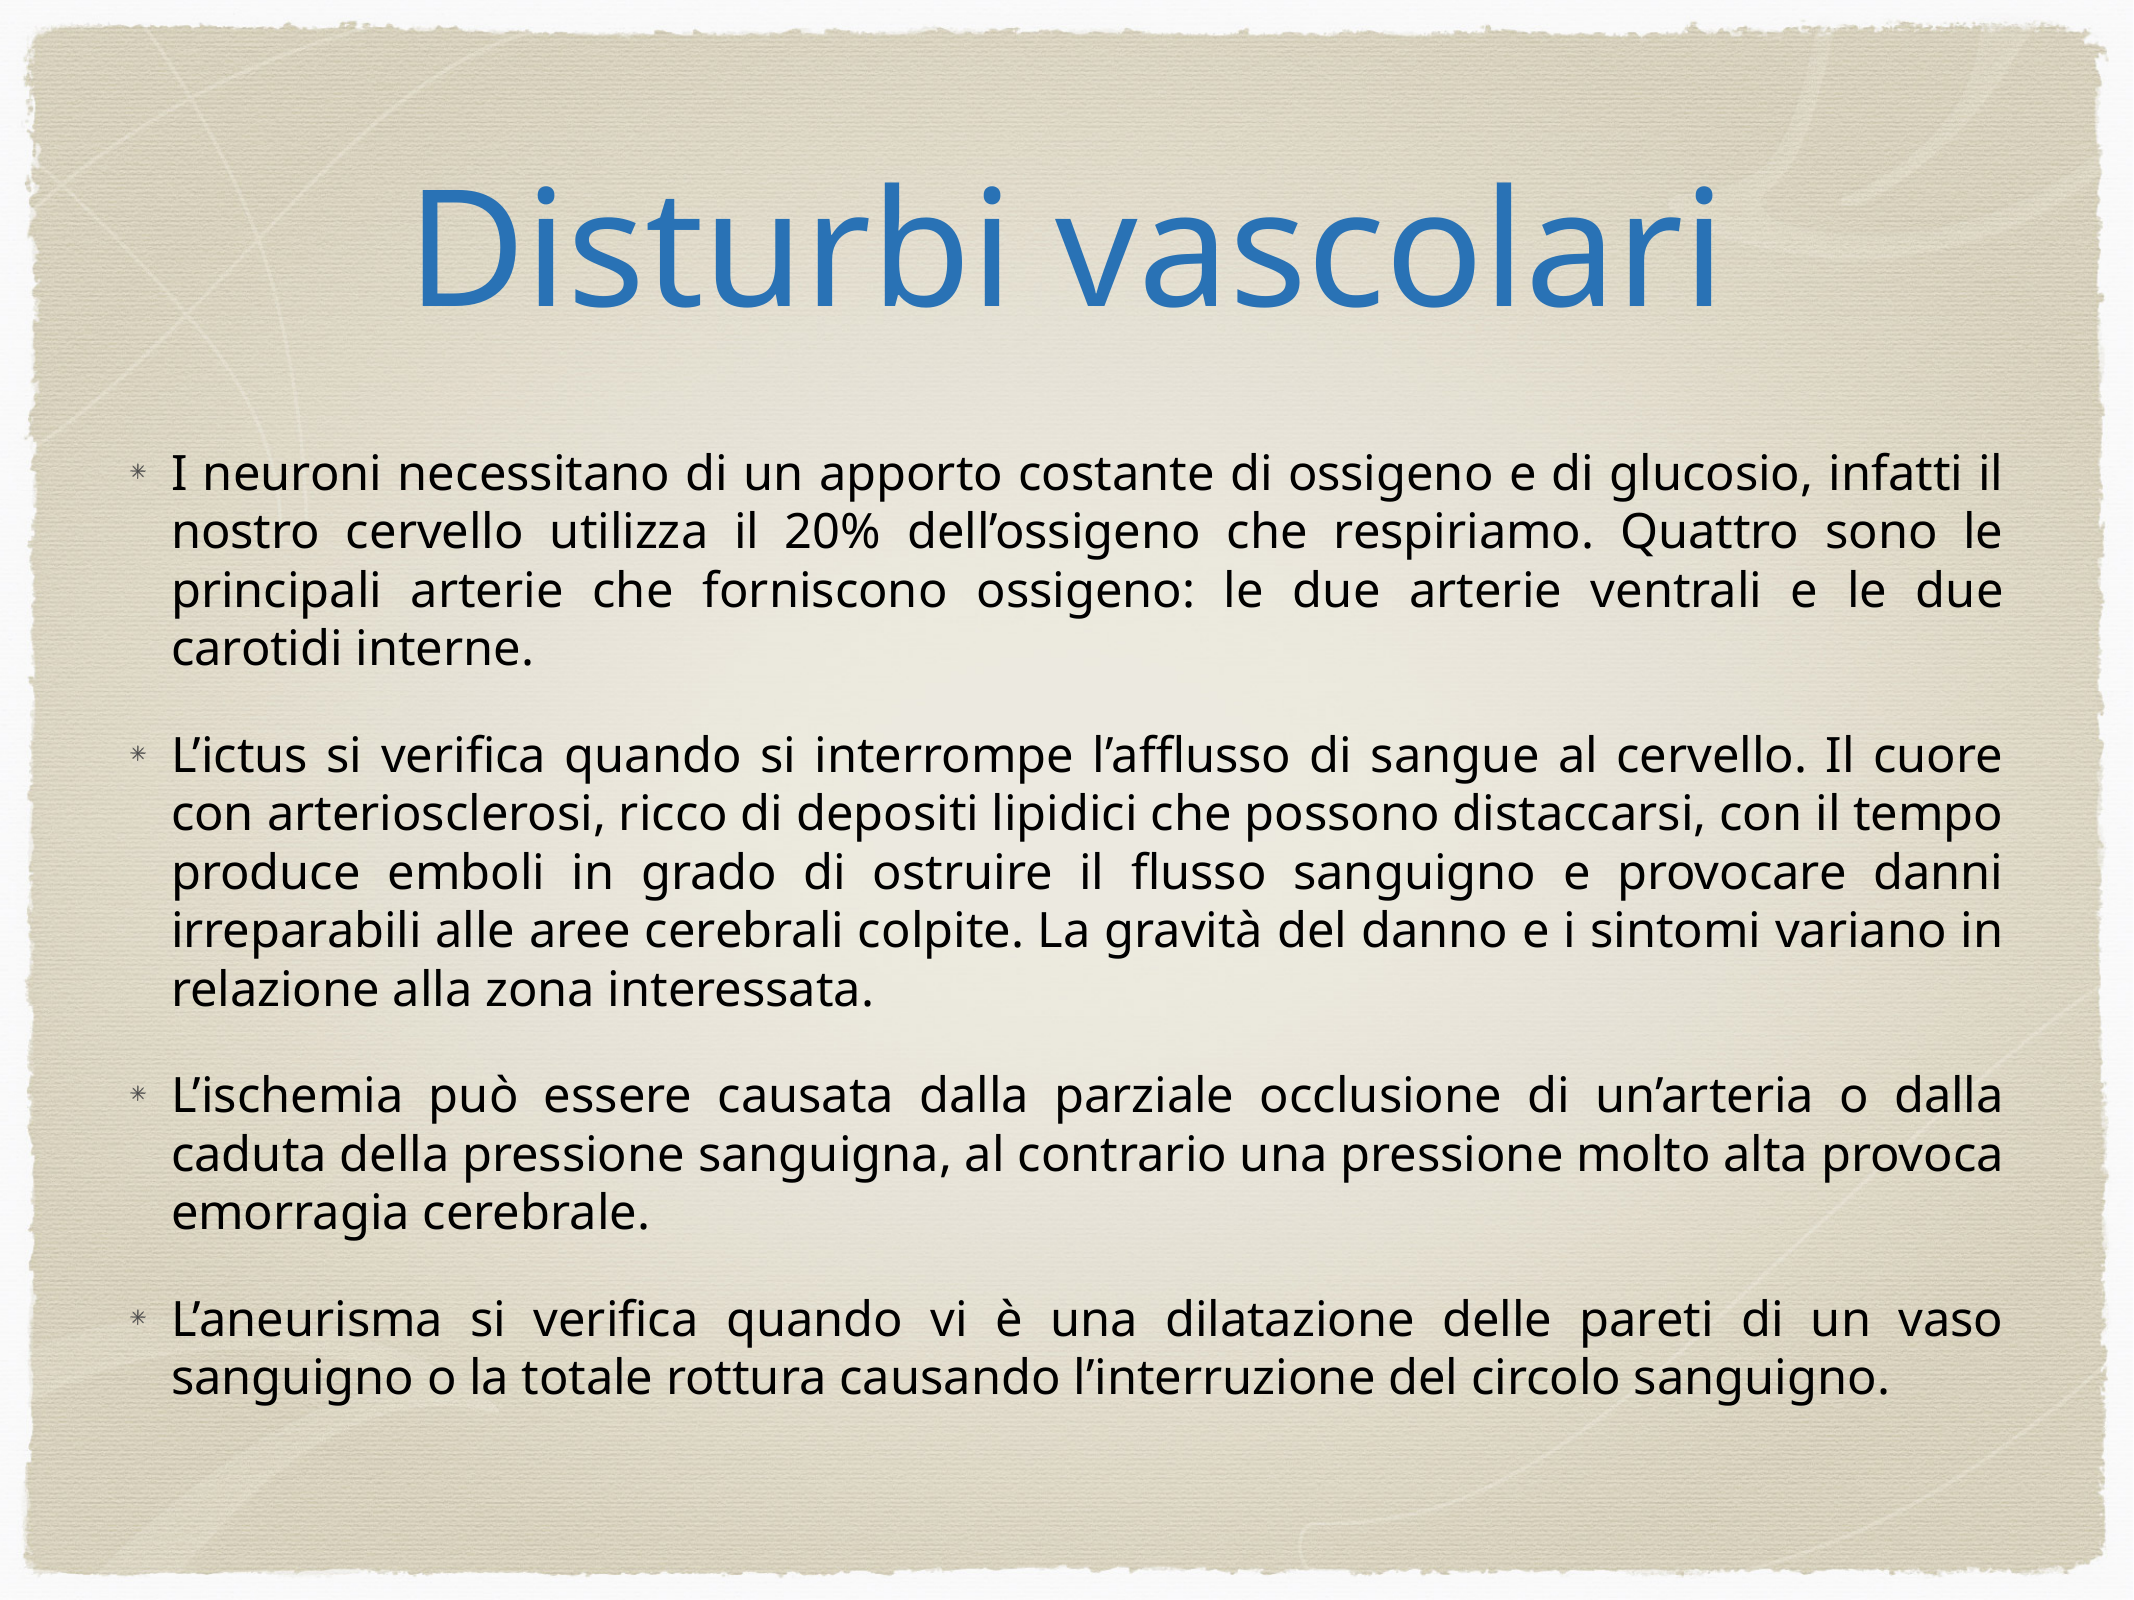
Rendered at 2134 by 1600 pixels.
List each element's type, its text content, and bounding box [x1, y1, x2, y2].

picture [0, 0, 2134, 1600]
list I neuroni necessitano di un apporto costante di ossigeno e di glucosio, infatti il nostro cervello utilizza il 20% dell’ossigeno che respiriamo. Quattro sono le principali arterie che forniscono ossigeno: le due arterie ventrali e le due carotidi interne. L’ictus si verifica quando si interrompe l’afflusso di sangue al cervello. Il cuore con arteriosclerosi, ricco di depositi lipidici che possono distaccarsi, con il tempo produce emboli in grado di ostruire il flusso sanguigno e provocare danni irreparabili alle aree cerebrali colpite. La gravità del danno e i sintomi variano in relazione alla zona interessata. L’ischemia può essere causata dalla parziale occlusione di un’arteria o dalla caduta della pressione sanguigna, al contrario una pressione molto alta provoca emorragia cerebrale. L’aneurisma si verifica quando vi è una dilatazione delle pareti di un vaso sanguigno o la totale rottura causando l’interruzione del circolo sanguigno. [128, 453, 2005, 1393]
title Disturbi vascolari [128, 41, 2005, 443]
